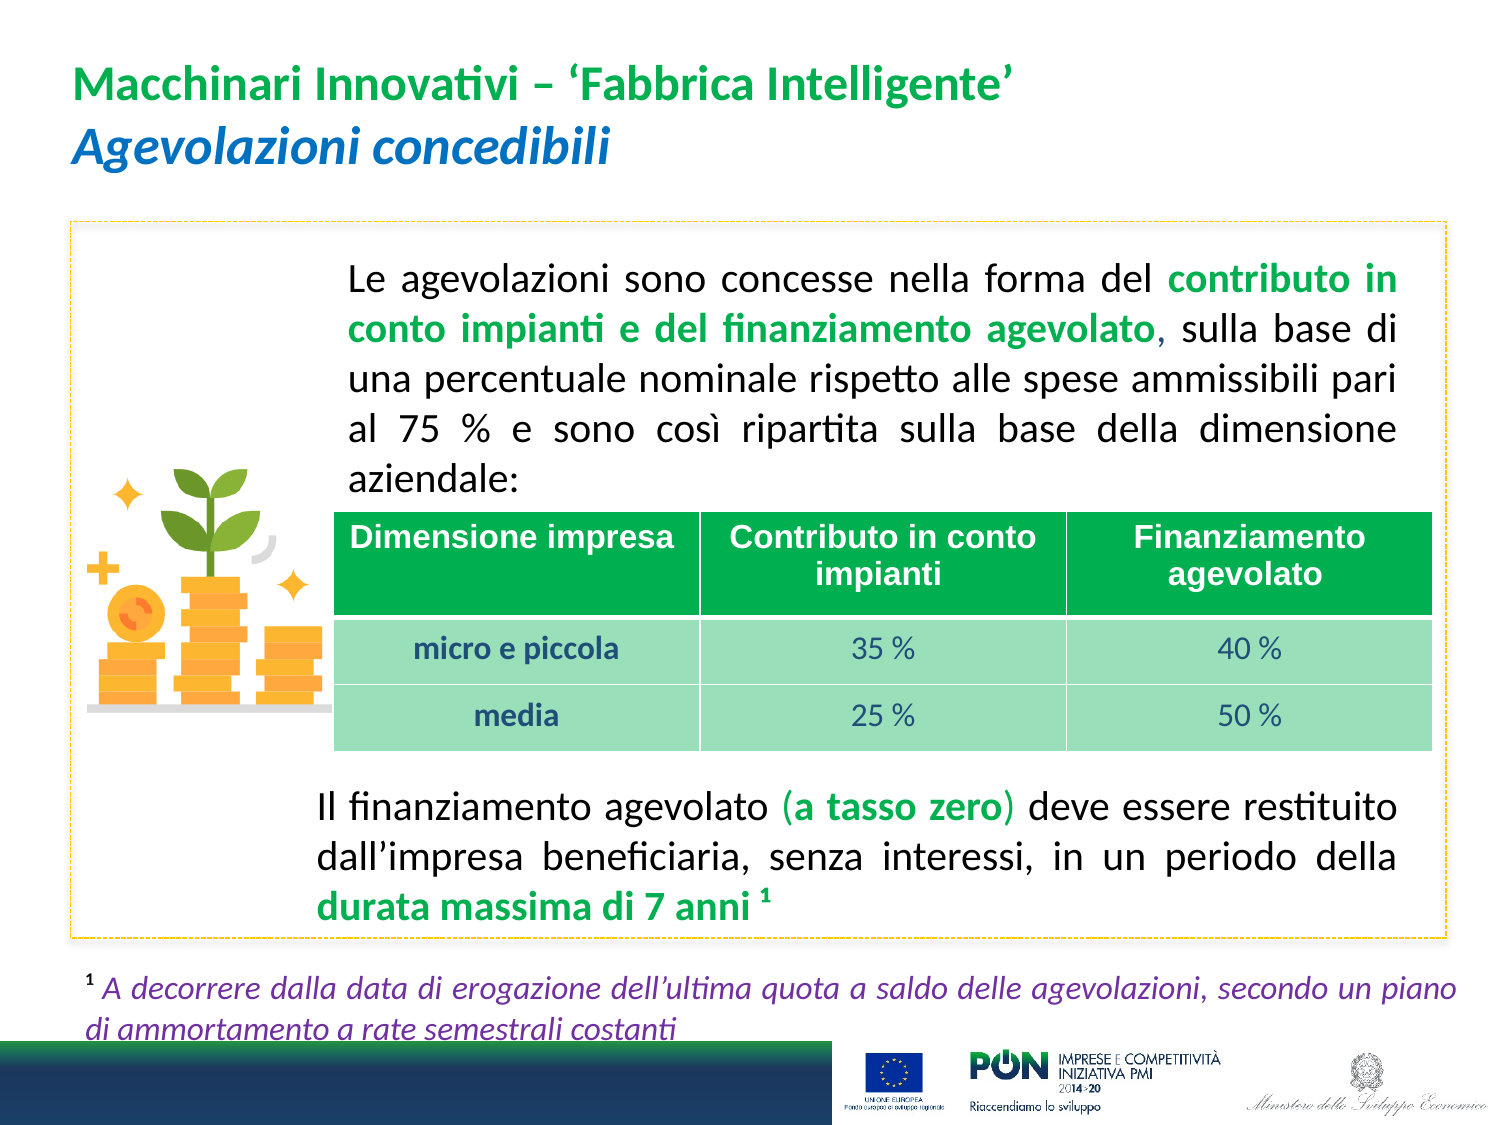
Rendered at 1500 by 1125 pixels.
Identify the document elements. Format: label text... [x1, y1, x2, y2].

text_box ¹ A decorrere dalla data di erogazione dell’ultima quota a saldo delle agevolazioni, secondo un piano di ammortamento a rate semestrali costanti [70, 959, 1475, 1054]
text_box Il finanziamento agevolato (a tasso zero) deve essere restituito dall’impresa beneficiaria, senza interessi, in un periodo della durata massima di 7 anni ¹ [301, 771, 1413, 959]
table_header Contributo in conto impianti [701, 512, 1066, 615]
table_cell 35 % [701, 620, 1066, 684]
title Macchinari Innovativi – ‘Fabbrica Intelligente’ Agevolazioni concedibili [57, 43, 1413, 201]
table_cell media [334, 685, 699, 751]
table_header Dimensione impresa [338, 512, 699, 615]
picture [0, 1039, 1500, 1125]
text_box Le agevolazioni sono concesse nella forma del contributo in conto impianti e del finanziamento agevolato, sulla base di una percentuale nominale rispetto alle spese ammissibili pari al 75 % e sono così ripartita sulla base della dimensione aziendale: [333, 243, 1413, 509]
table_cell micro e piccola [338, 620, 699, 684]
text_box [70, 221, 1447, 939]
table_cell 50 % [1067, 685, 1432, 751]
table_header Finanziamento agevolato [1067, 512, 1432, 615]
table_cell 25 % [701, 685, 1066, 751]
picture [86, 467, 334, 715]
table_cell 40 % [1067, 620, 1432, 684]
